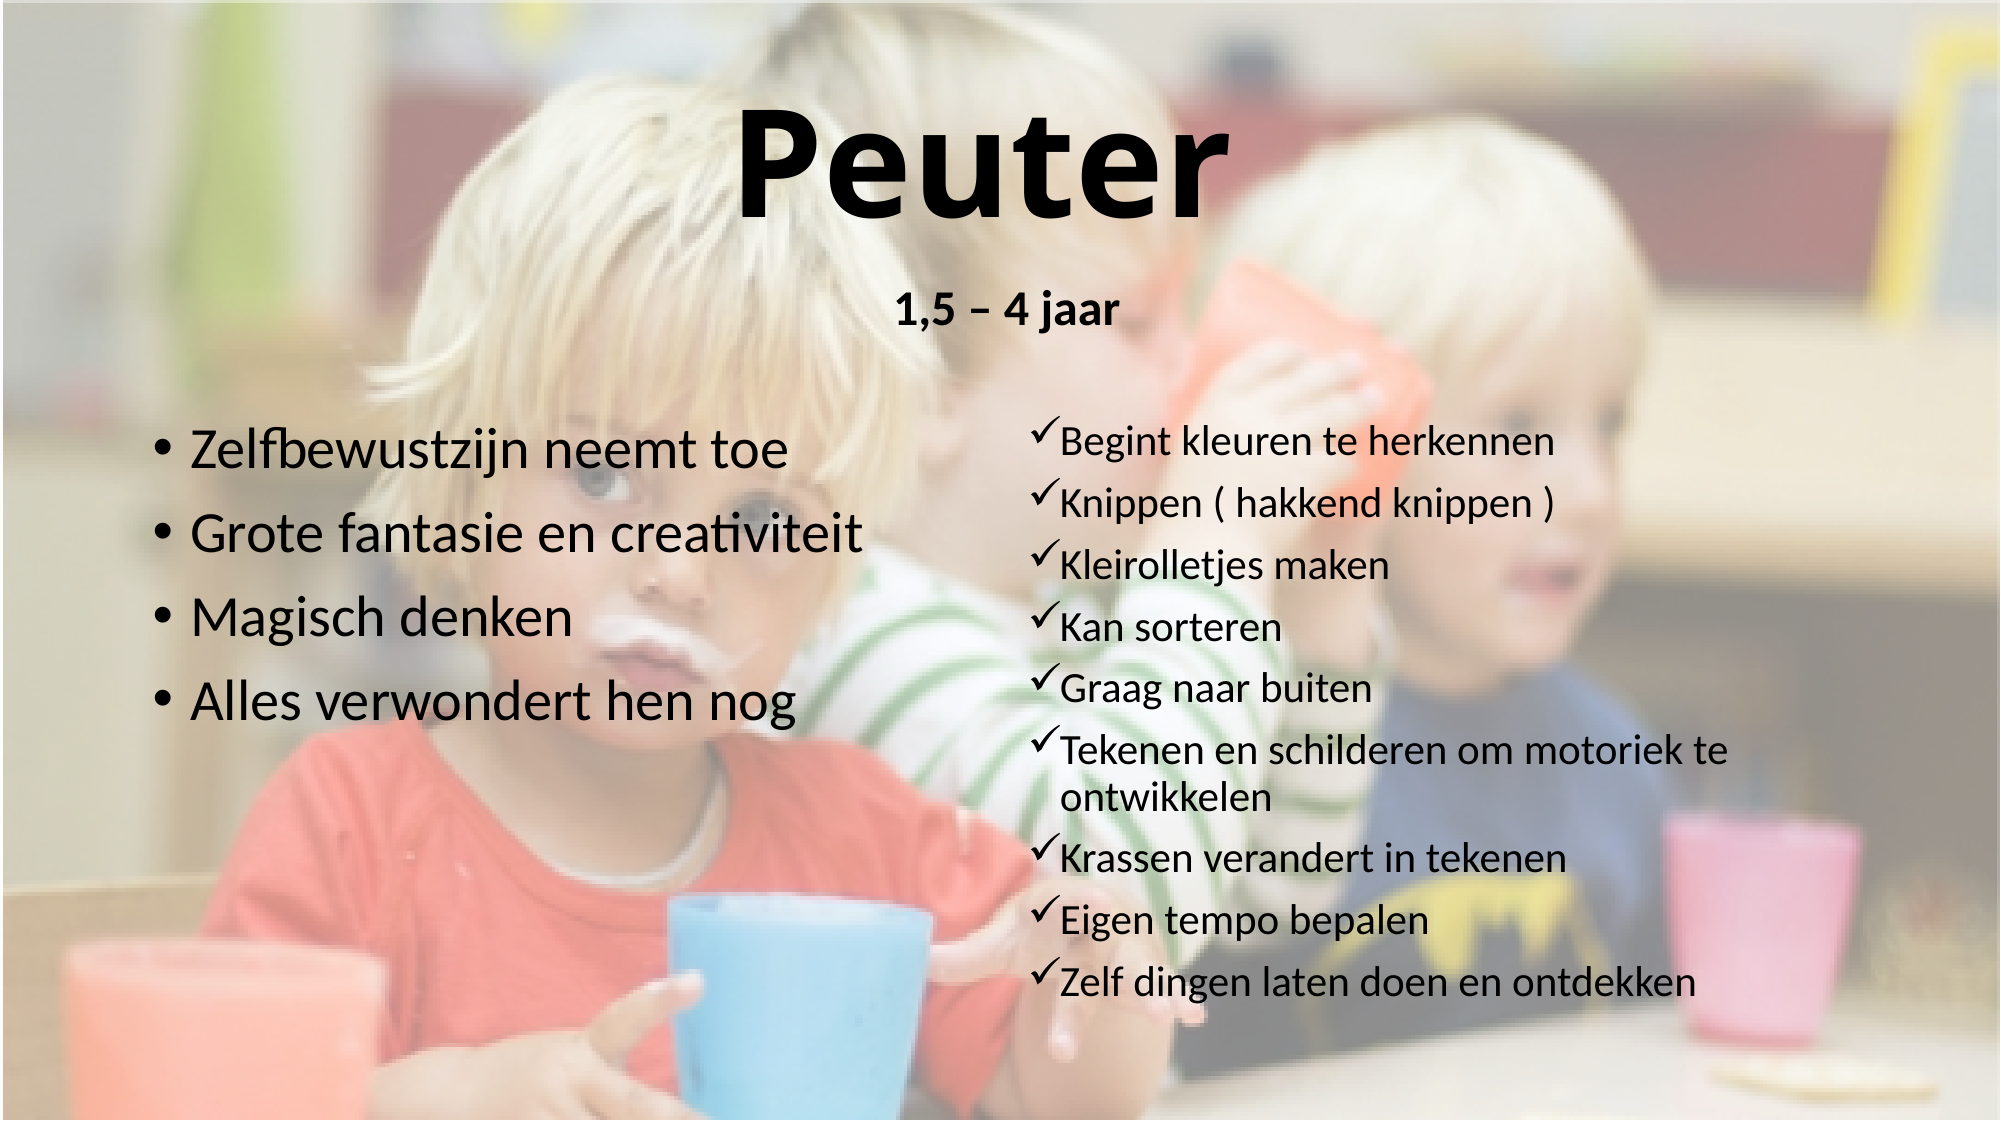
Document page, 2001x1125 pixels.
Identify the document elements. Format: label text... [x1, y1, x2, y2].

list Begint kleuren te herkennen Knippen ( hakkend knippen ) Kleirolletjes maken Kan sorteren Graag naar buiten Tekenen en schilderen om motoriek te ontwikkelen Krassen verandert in tekenen Eigen tempo bepalen Zelf dingen laten doen en ontdekken [1012, 410, 1863, 1016]
list Zelfbewustzijn neemt toe Grote fantasie en creativiteit Magisch denken Alles verwondert hen nog [137, 410, 984, 1016]
title Peuter [137, 59, 1863, 278]
list 1,5 – 4 jaar [589, 208, 1436, 345]
